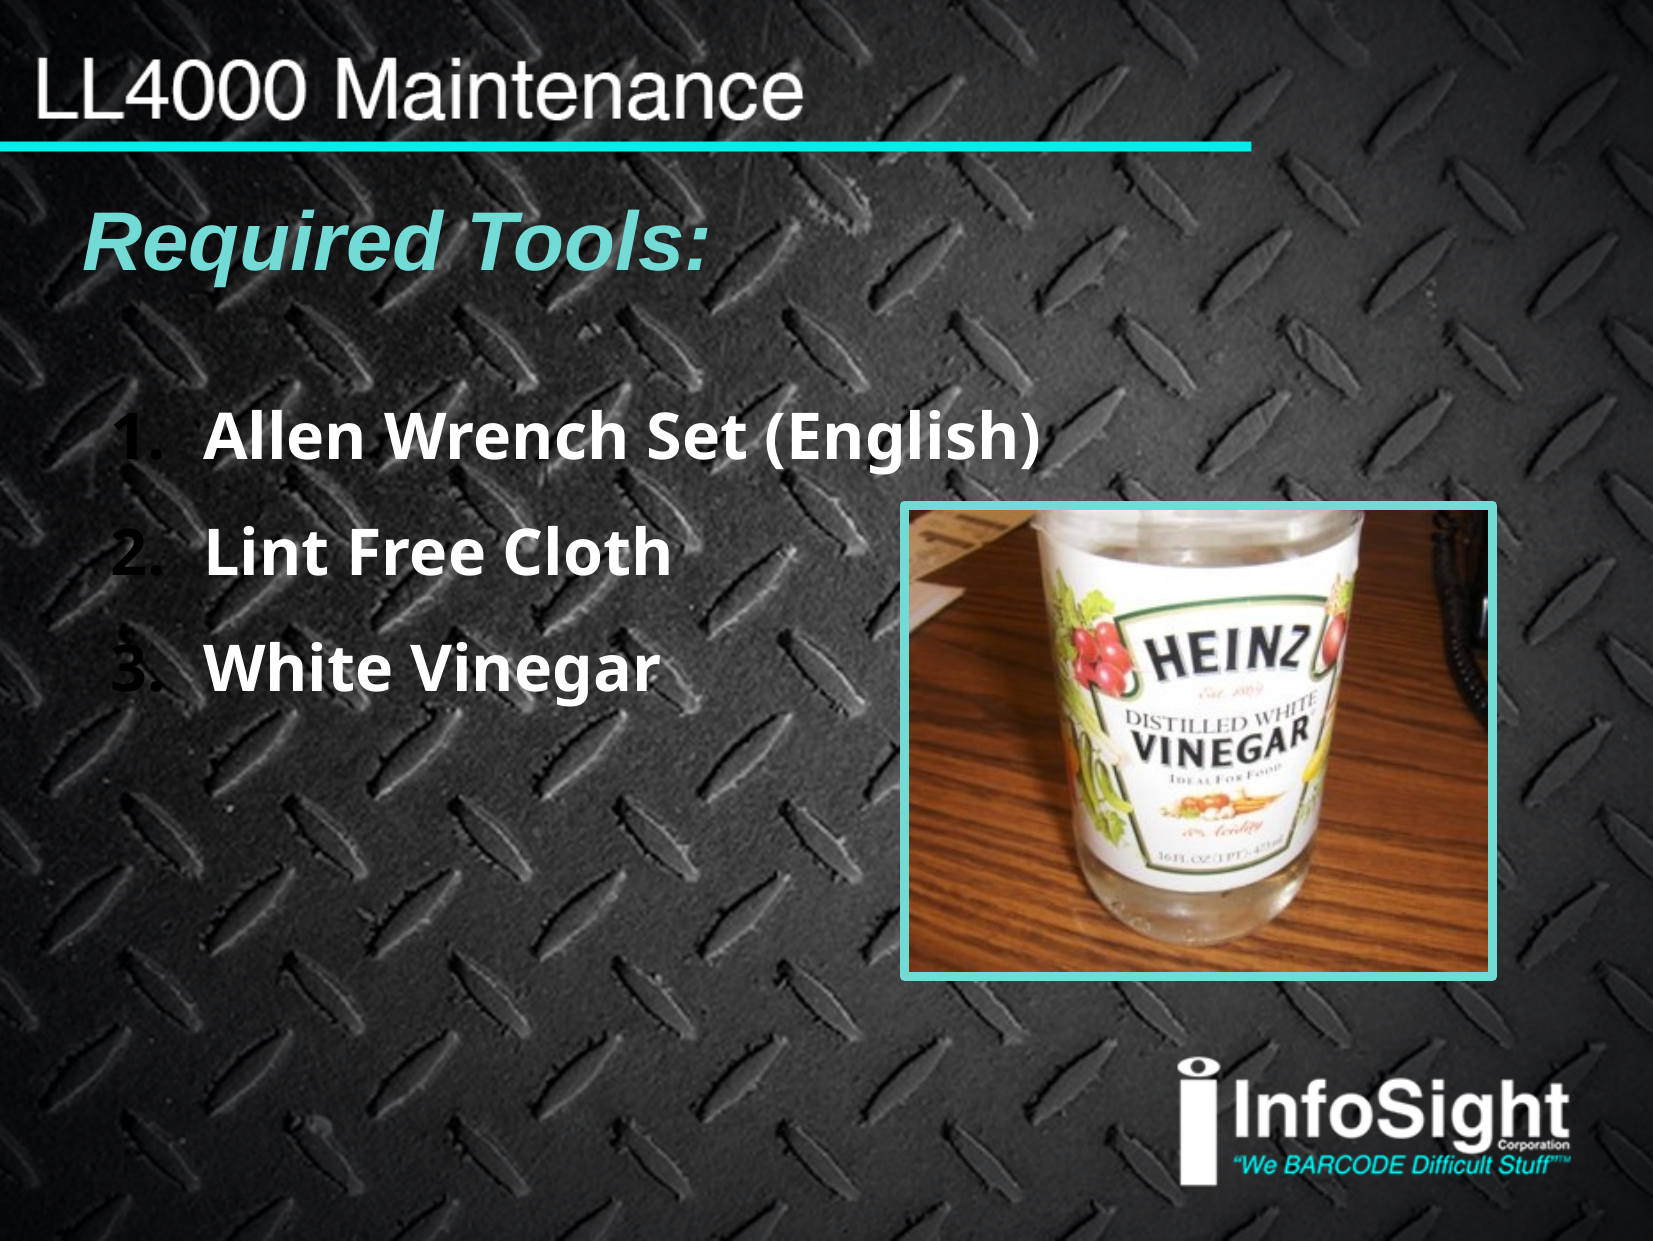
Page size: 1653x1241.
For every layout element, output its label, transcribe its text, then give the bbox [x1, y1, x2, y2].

title Required Tools: [82, 137, 1571, 345]
picture [0, 0, 1653, 1241]
list Allen Wrench Set (English) Lint Free Cloth White Vinegar [110, 352, 1598, 1172]
